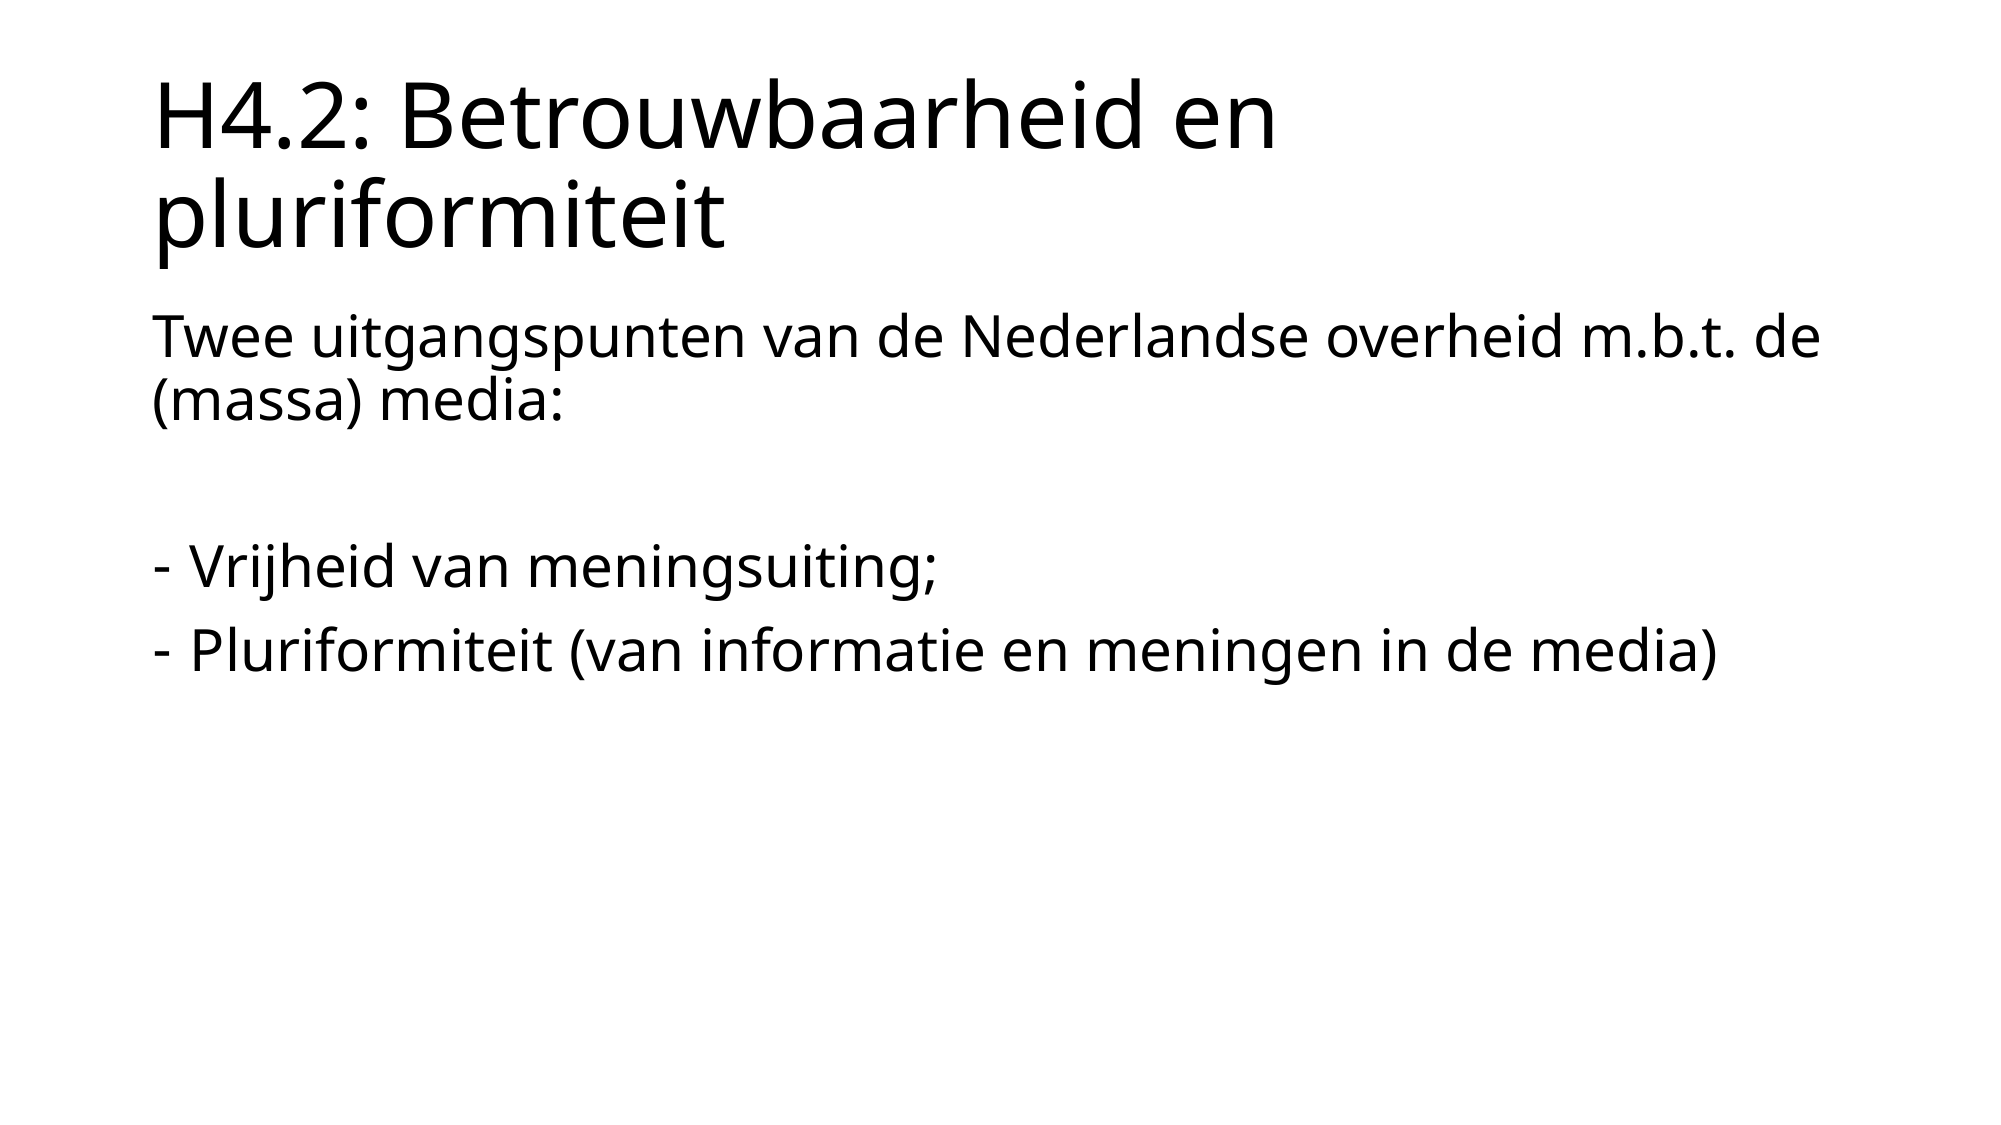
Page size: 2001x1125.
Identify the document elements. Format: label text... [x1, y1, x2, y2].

list Twee uitgangspunten van de Nederlandse overheid m.b.t. de (massa) media: Vrijheid van meningsuiting; Pluriformiteit (van informatie en meningen in de media) [137, 299, 1863, 1014]
title H4.2: Betrouwbaarheid en pluriformiteit [137, 59, 1863, 278]
